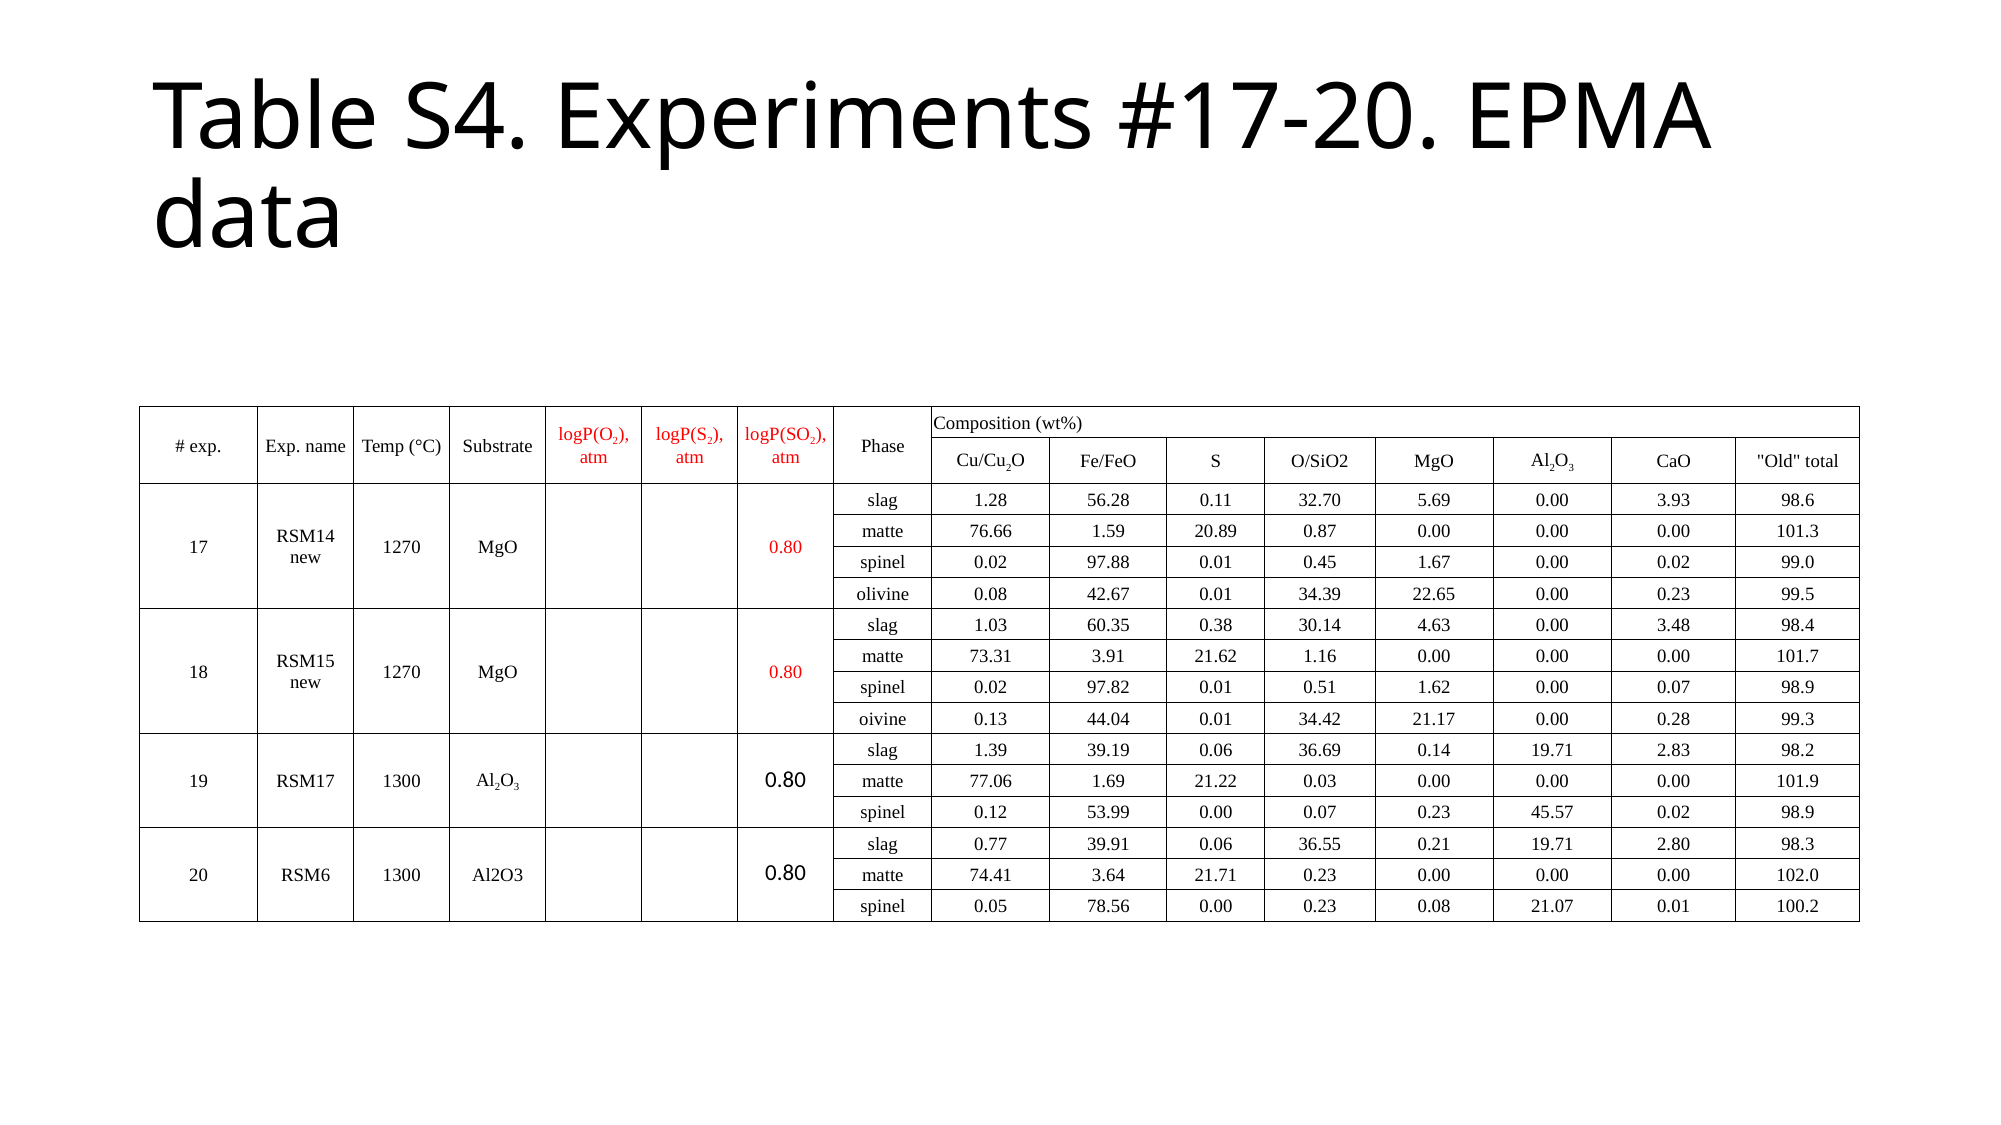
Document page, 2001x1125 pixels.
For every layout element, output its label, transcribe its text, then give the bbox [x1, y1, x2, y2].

table_cell 20.89 [1167, 515, 1264, 546]
table_cell 99.0 [1736, 547, 1859, 577]
table_cell 1270 [354, 484, 449, 608]
table_cell Fe/FeO [1050, 438, 1166, 483]
table_header Exp. name [258, 407, 353, 483]
table_cell 98.9 [1736, 797, 1859, 827]
table_cell 0.00 [1612, 859, 1735, 889]
table_cell spinel [834, 890, 931, 921]
table_cell 42.67 [1050, 578, 1166, 608]
table_cell 36.55 [1265, 828, 1375, 858]
table_cell 0.11 [1167, 484, 1264, 514]
table_cell [642, 484, 737, 608]
table_cell 1270 [354, 609, 449, 733]
table_cell 0.00 [1494, 859, 1611, 889]
table_header [1612, 407, 1736, 437]
table_cell [642, 828, 737, 921]
table_cell 0.00 [1494, 547, 1611, 577]
table_cell 21.71 [1167, 859, 1264, 889]
table_cell 1.16 [1265, 640, 1375, 671]
table_cell 1.67 [1376, 547, 1493, 577]
table_cell RSM17 [258, 734, 353, 827]
table_cell [546, 609, 641, 733]
table_cell 0.00 [1494, 578, 1611, 608]
table_cell 0.01 [1167, 547, 1264, 577]
table_cell 101.7 [1736, 640, 1859, 671]
table_cell 0.00 [1494, 484, 1611, 514]
table_cell 98.4 [1736, 609, 1859, 639]
table_cell 101.9 [1736, 765, 1859, 796]
table_cell 22.65 [1376, 578, 1493, 608]
table_cell 0.08 [932, 578, 1049, 608]
table_cell 30.14 [1265, 609, 1375, 639]
table_cell 0.00 [1612, 640, 1735, 671]
table_cell O/SiO2 [1265, 438, 1375, 483]
table_cell 0.23 [1265, 859, 1375, 889]
table_cell 21.17 [1376, 703, 1493, 733]
table_header Substrate [450, 407, 545, 483]
table_cell 1.59 [1050, 515, 1166, 546]
table_cell slag [834, 734, 931, 764]
table_cell 0.38 [1167, 609, 1264, 639]
table_cell 0.00 [1167, 890, 1264, 921]
table_cell 0.23 [1612, 578, 1735, 608]
table_cell spinel [834, 547, 931, 577]
table_cell MgO [1376, 438, 1493, 483]
table_cell 44.04 [1050, 703, 1166, 733]
table_cell 0.00 [1376, 765, 1493, 796]
table_cell 0.80 [738, 484, 833, 608]
table_cell matte [834, 859, 931, 889]
table_cell 0.00 [1494, 515, 1611, 546]
table_cell [546, 828, 641, 921]
table_cell 2.80 [1612, 828, 1735, 858]
table_cell matte [834, 515, 931, 546]
table_cell 0.23 [1376, 797, 1493, 827]
table_cell 34.39 [1265, 578, 1375, 608]
table_header logP(S2), atm [642, 407, 737, 483]
table_cell MgO [450, 484, 545, 608]
table_cell RSM14 new [258, 484, 353, 608]
table_cell 60.35 [1050, 609, 1166, 639]
table_cell 98.3 [1736, 828, 1859, 858]
table_cell 78.56 [1050, 890, 1166, 921]
table_cell 0.01 [1167, 703, 1264, 733]
table_cell 32.70 [1265, 484, 1375, 514]
table_cell 21.07 [1494, 890, 1611, 921]
table_cell 98.2 [1736, 734, 1859, 764]
table_cell 39.91 [1050, 828, 1166, 858]
table_cell 0.51 [1265, 672, 1375, 702]
table_cell 0.01 [1612, 890, 1735, 921]
table_cell 17 [140, 484, 257, 608]
table_cell 1.62 [1376, 672, 1493, 702]
table_cell 2.83 [1612, 734, 1735, 764]
table_cell slag [834, 484, 931, 514]
table_cell 0.14 [1376, 734, 1493, 764]
table_cell 3.93 [1612, 484, 1735, 514]
table_cell 99.3 [1736, 703, 1859, 733]
table_cell 0.02 [932, 672, 1049, 702]
table_cell 1.69 [1050, 765, 1166, 796]
table_cell 0.45 [1265, 547, 1375, 577]
table_cell Cu/Cu2O [932, 438, 1049, 483]
table_cell 99.5 [1736, 578, 1859, 608]
table_cell 0.02 [1612, 547, 1735, 577]
title Table S4. Experiments #17-20. EPMA data [137, 59, 1863, 278]
table_cell S [1167, 438, 1264, 483]
table_cell 74.41 [932, 859, 1049, 889]
table_cell [546, 484, 641, 608]
table_header Phase [834, 407, 931, 483]
table_cell [642, 734, 737, 827]
table_cell matte [834, 640, 931, 671]
table_cell RSM6 [258, 828, 353, 921]
table_cell 77.06 [932, 765, 1049, 796]
table_cell 73.31 [932, 640, 1049, 671]
table_cell 0.07 [1612, 672, 1735, 702]
table_cell 36.69 [1265, 734, 1375, 764]
table_header # exp. [140, 407, 257, 483]
table_cell 0.00 [1494, 640, 1611, 671]
table_cell 0.02 [1612, 797, 1735, 827]
table_cell 0.00 [1612, 515, 1735, 546]
table_cell olivine [834, 578, 931, 608]
table_cell slag [834, 609, 931, 639]
table_header [1736, 407, 1859, 437]
table_header [1167, 407, 1265, 437]
table_cell 0.80 [738, 734, 833, 827]
table_cell 102.0 [1736, 859, 1859, 889]
table_cell 1300 [354, 734, 449, 827]
table_cell 97.88 [1050, 547, 1166, 577]
table_cell oivine [834, 703, 931, 733]
table_header Composition (wt%) [932, 407, 1167, 437]
table_cell 1.28 [932, 484, 1049, 514]
table_cell 0.00 [1376, 640, 1493, 671]
table_cell [642, 609, 737, 733]
table_cell 1.03 [932, 609, 1049, 639]
table_cell 0.00 [1376, 859, 1493, 889]
table_cell 53.99 [1050, 797, 1166, 827]
table_cell 34.42 [1265, 703, 1375, 733]
table_cell 0.07 [1265, 797, 1375, 827]
table_cell 0.01 [1167, 672, 1264, 702]
table_cell 19.71 [1494, 734, 1611, 764]
table_cell 3.91 [1050, 640, 1166, 671]
table_cell matte [834, 765, 931, 796]
table_cell 4.63 [1376, 609, 1493, 639]
table_cell "Old" total [1736, 438, 1859, 483]
table_cell 98.9 [1736, 672, 1859, 702]
table_cell 0.00 [1612, 765, 1735, 796]
table_cell MgO [450, 609, 545, 733]
table_cell 0.05 [932, 890, 1049, 921]
table_cell 76.66 [932, 515, 1049, 546]
table_cell 1.39 [932, 734, 1049, 764]
table_header [1265, 407, 1375, 437]
table_cell RSM15 new [258, 609, 353, 733]
table_cell 100.2 [1736, 890, 1859, 921]
table_cell 3.48 [1612, 609, 1735, 639]
table_cell slag [834, 828, 931, 858]
table_cell 19.71 [1494, 828, 1611, 858]
table_cell spinel [834, 797, 931, 827]
table_cell 5.69 [1376, 484, 1493, 514]
table_cell 0.00 [1494, 672, 1611, 702]
table_cell 0.00 [1167, 797, 1264, 827]
table_header [1493, 407, 1612, 437]
table_cell spinel [834, 672, 931, 702]
table_cell 101.3 [1736, 515, 1859, 546]
table_cell 98.6 [1736, 484, 1859, 514]
table_cell 0.12 [932, 797, 1049, 827]
table_cell Al2O3 [450, 828, 545, 921]
table_cell 0.03 [1265, 765, 1375, 796]
table_cell 0.00 [1494, 765, 1611, 796]
table_cell 0.06 [1167, 734, 1264, 764]
table_cell 0.87 [1265, 515, 1375, 546]
table_cell 0.77 [932, 828, 1049, 858]
table_cell 0.13 [932, 703, 1049, 733]
table_cell [546, 734, 641, 827]
table_cell 39.19 [1050, 734, 1166, 764]
table_cell 3.64 [1050, 859, 1166, 889]
table_cell 0.01 [1167, 578, 1264, 608]
table_cell 0.80 [738, 828, 833, 921]
table_cell 97.82 [1050, 672, 1166, 702]
table_cell 0.28 [1612, 703, 1735, 733]
table_cell Al2O3 [450, 734, 545, 827]
table_cell 21.22 [1167, 765, 1264, 796]
table_cell 45.57 [1494, 797, 1611, 827]
table_cell 0.00 [1376, 515, 1493, 546]
table_cell 0.08 [1376, 890, 1493, 921]
table_cell CaO [1612, 438, 1735, 483]
table_cell 20 [140, 828, 257, 921]
table_header logP(SO2), atm [738, 407, 833, 483]
table_cell 0.06 [1167, 828, 1264, 858]
table_cell 0.23 [1265, 890, 1375, 921]
table_header [1375, 407, 1493, 437]
table_header Temp (°C) [354, 407, 449, 483]
table_header logP(O2), atm [546, 407, 641, 483]
table_cell 56.28 [1050, 484, 1166, 514]
table_cell 0.00 [1494, 609, 1611, 639]
table_cell 1300 [354, 828, 449, 921]
table_cell 0.21 [1376, 828, 1493, 858]
table_cell Al2O3 [1494, 438, 1611, 483]
table_cell 0.00 [1494, 703, 1611, 733]
table_cell 21.62 [1167, 640, 1264, 671]
table_cell 19 [140, 734, 257, 827]
table_cell 0.02 [932, 547, 1049, 577]
table_cell 0.80 [738, 609, 833, 733]
table_cell 18 [140, 609, 257, 733]
